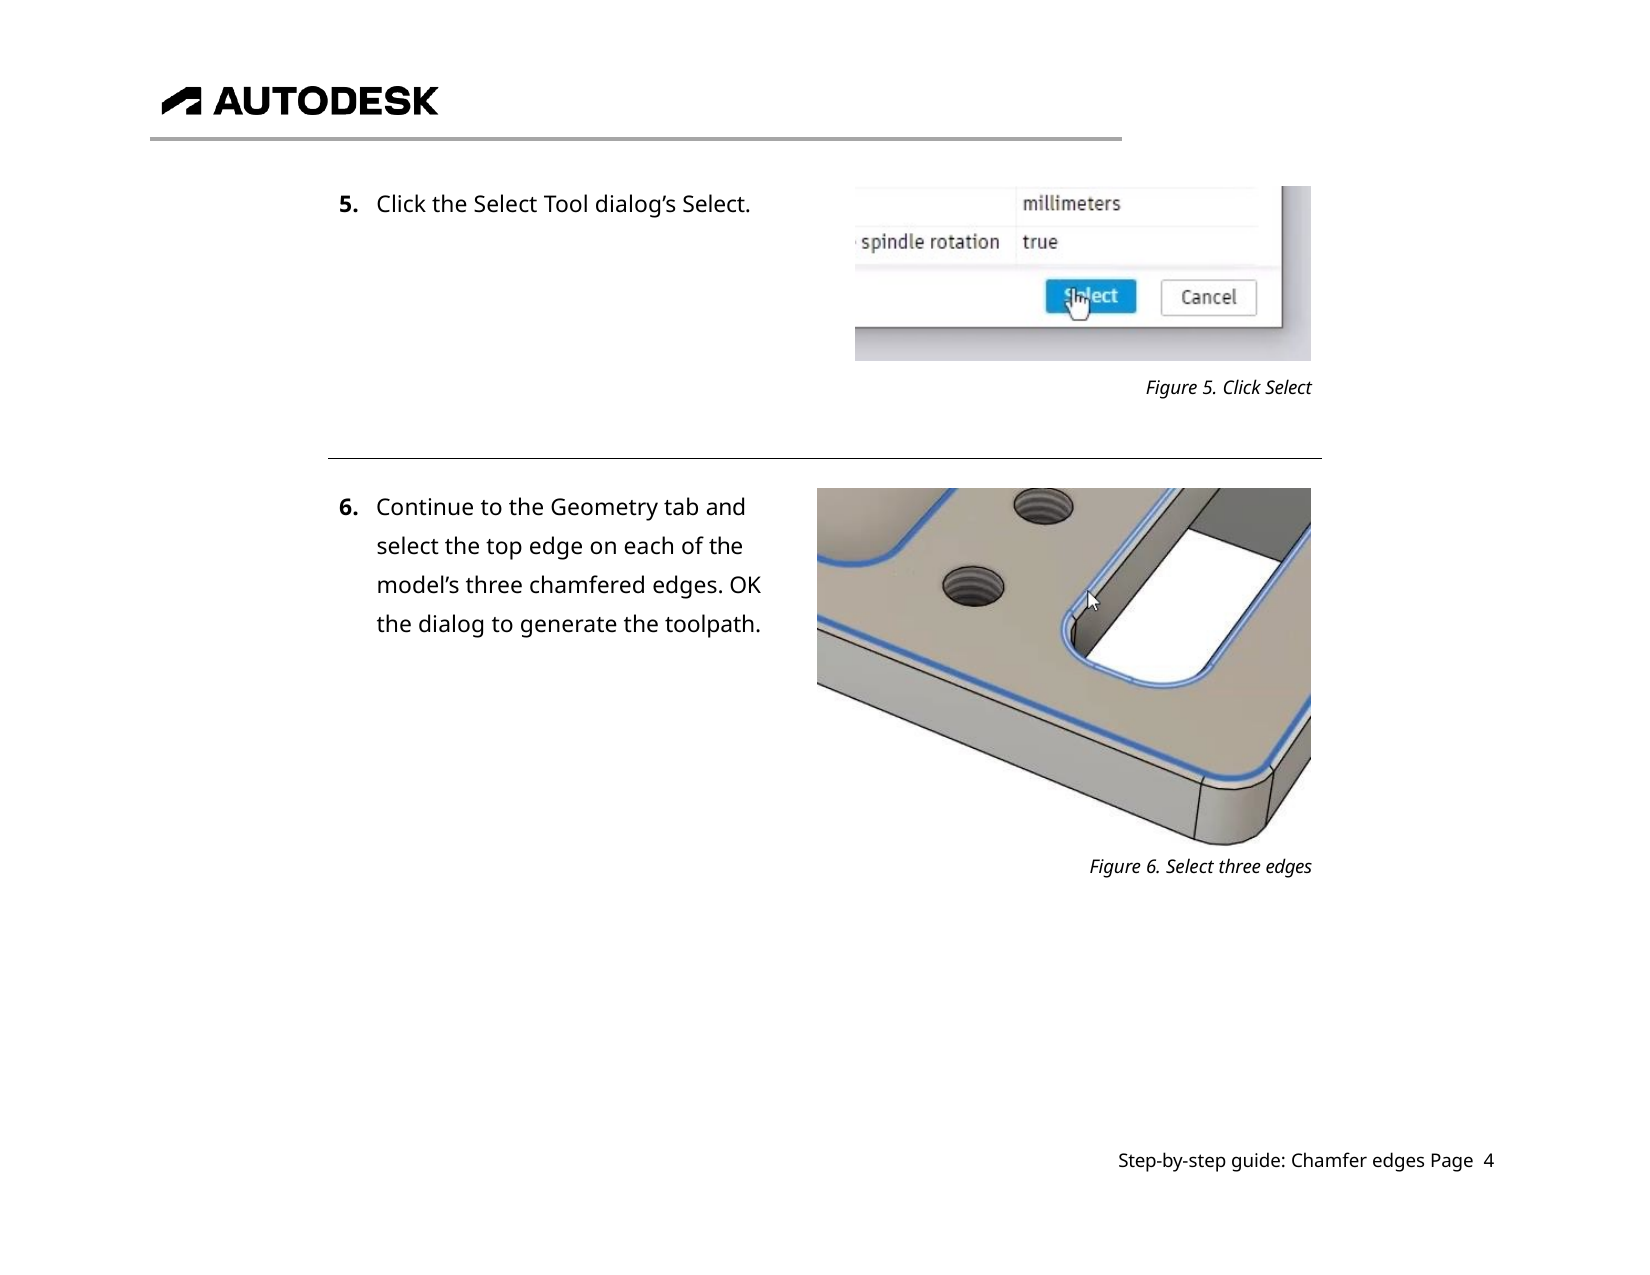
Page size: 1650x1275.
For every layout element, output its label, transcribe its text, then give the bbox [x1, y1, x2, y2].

picture [854, 186, 1311, 362]
table_cell Figure 6. Select three edges [790, 459, 1322, 894]
table_cell 6. Continue to the Geometry tab and select the top edge on each of the model’s three chamfered edges. OK the dialog to generate the toolpath. [328, 459, 790, 894]
slide_number Step-by-step guide: Chamfer edges Page 3 [1116, 1145, 1509, 1275]
table_header Figure 5. Click Select [790, 187, 1322, 458]
picture [161, 86, 439, 115]
picture [817, 488, 1311, 848]
table_header 5. Click the Select Tool dialog’s Select. [328, 187, 790, 458]
